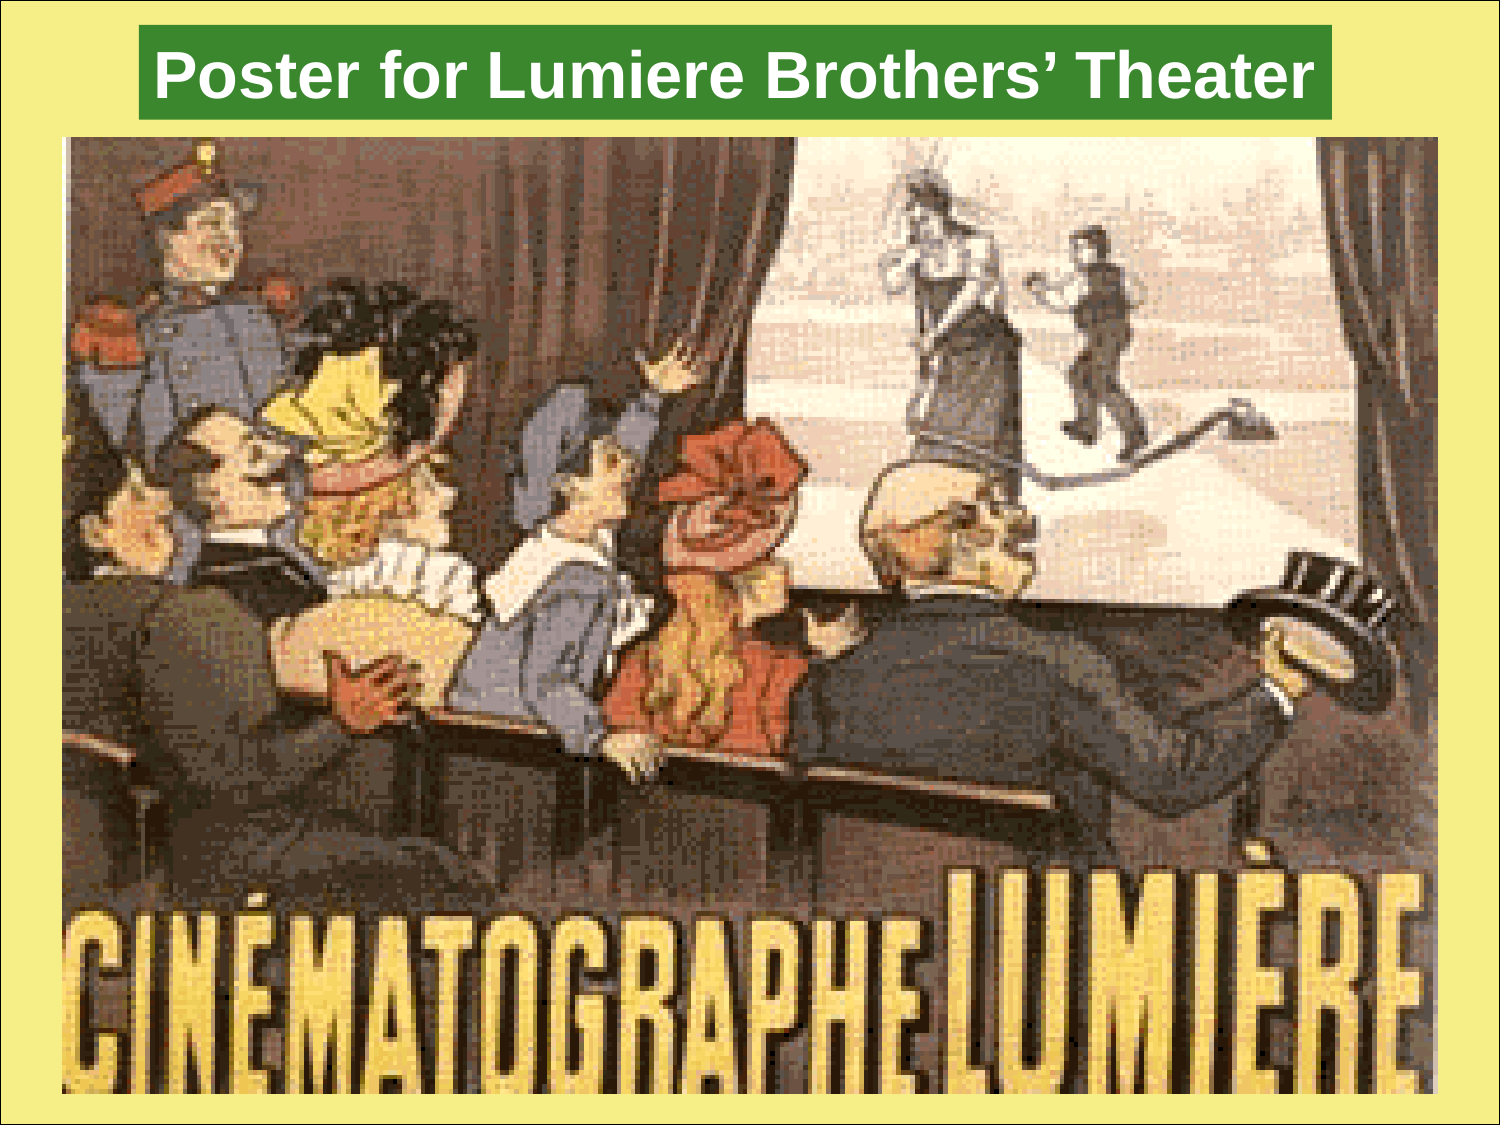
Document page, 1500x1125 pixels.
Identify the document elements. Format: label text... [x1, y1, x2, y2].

text_box Poster for Lumiere Brothers’ Theater [138, 24, 1332, 120]
picture [62, 137, 1438, 1094]
text_box [0, 0, 1500, 1125]
